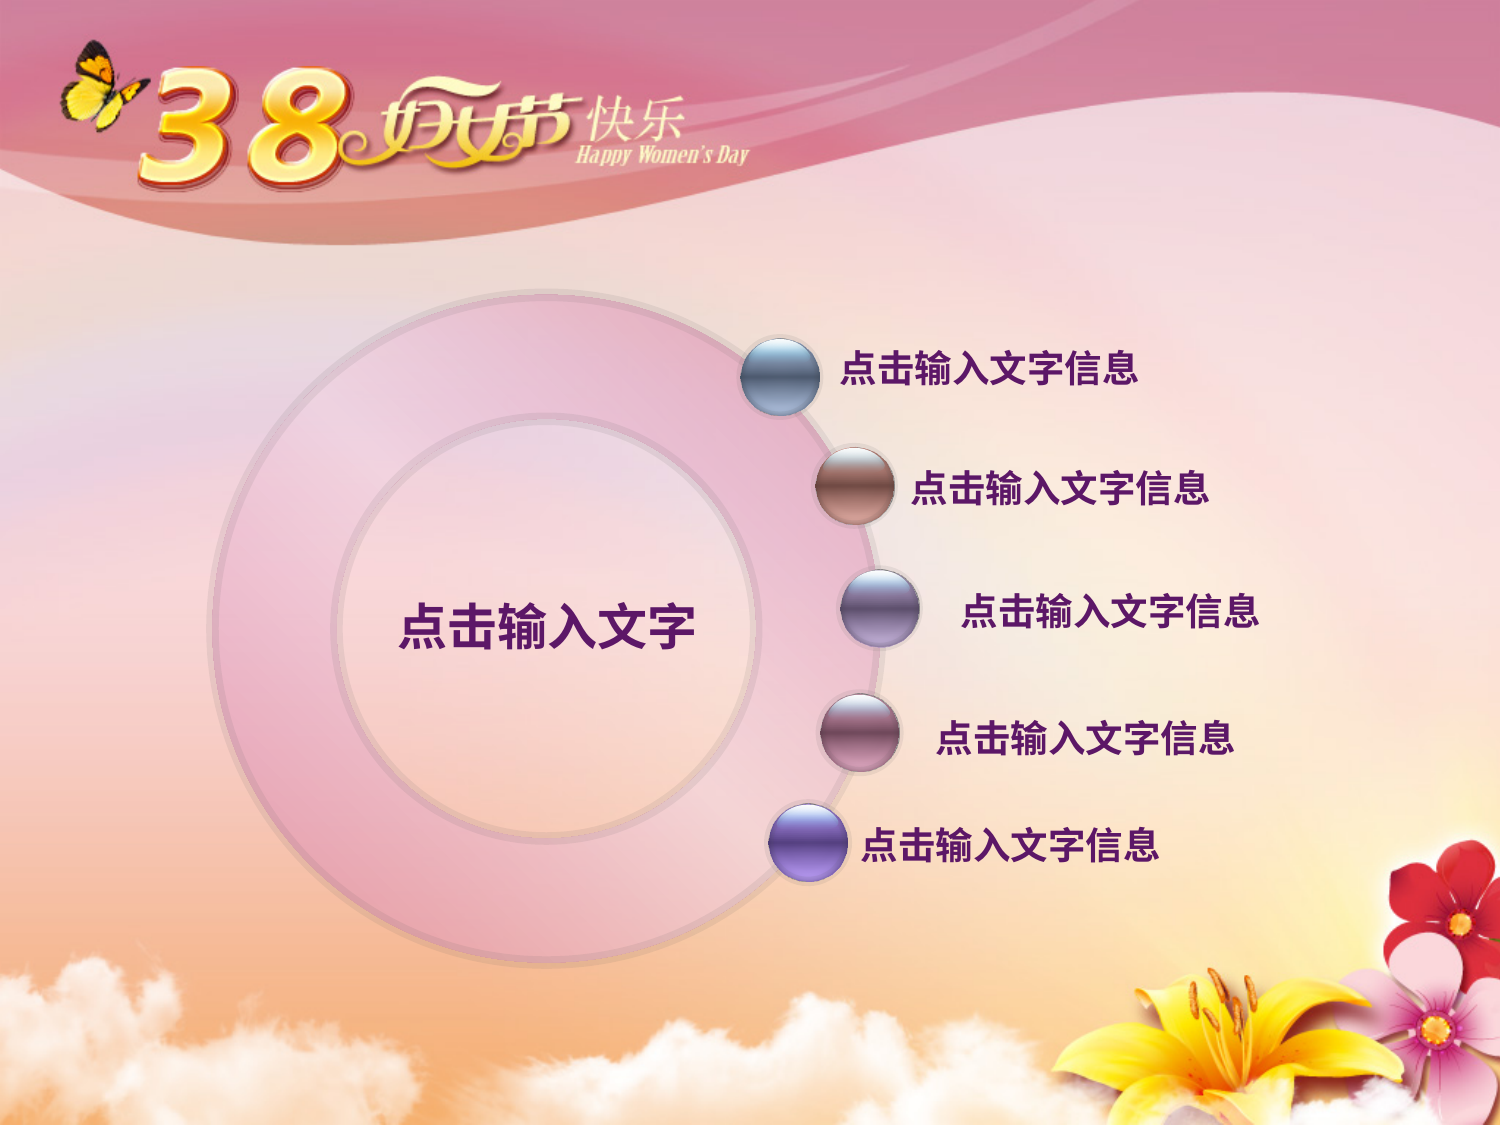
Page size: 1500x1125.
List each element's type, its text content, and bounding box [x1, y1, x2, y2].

picture [0, 0, 1500, 1125]
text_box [814, 446, 895, 525]
text_box 点击输入文字信息 [825, 337, 1355, 398]
text_box 点击输入文字 [309, 588, 785, 664]
text_box 点击输入文字信息 [853, 814, 1375, 875]
text_box 点击输入文字信息 [920, 707, 1450, 767]
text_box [820, 693, 900, 772]
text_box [768, 803, 849, 882]
text_box [212, 294, 880, 963]
text_box 点击输入文字信息 [945, 580, 1475, 641]
text_box 点击输入文字信息 [899, 457, 1425, 517]
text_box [740, 337, 821, 417]
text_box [839, 569, 920, 648]
